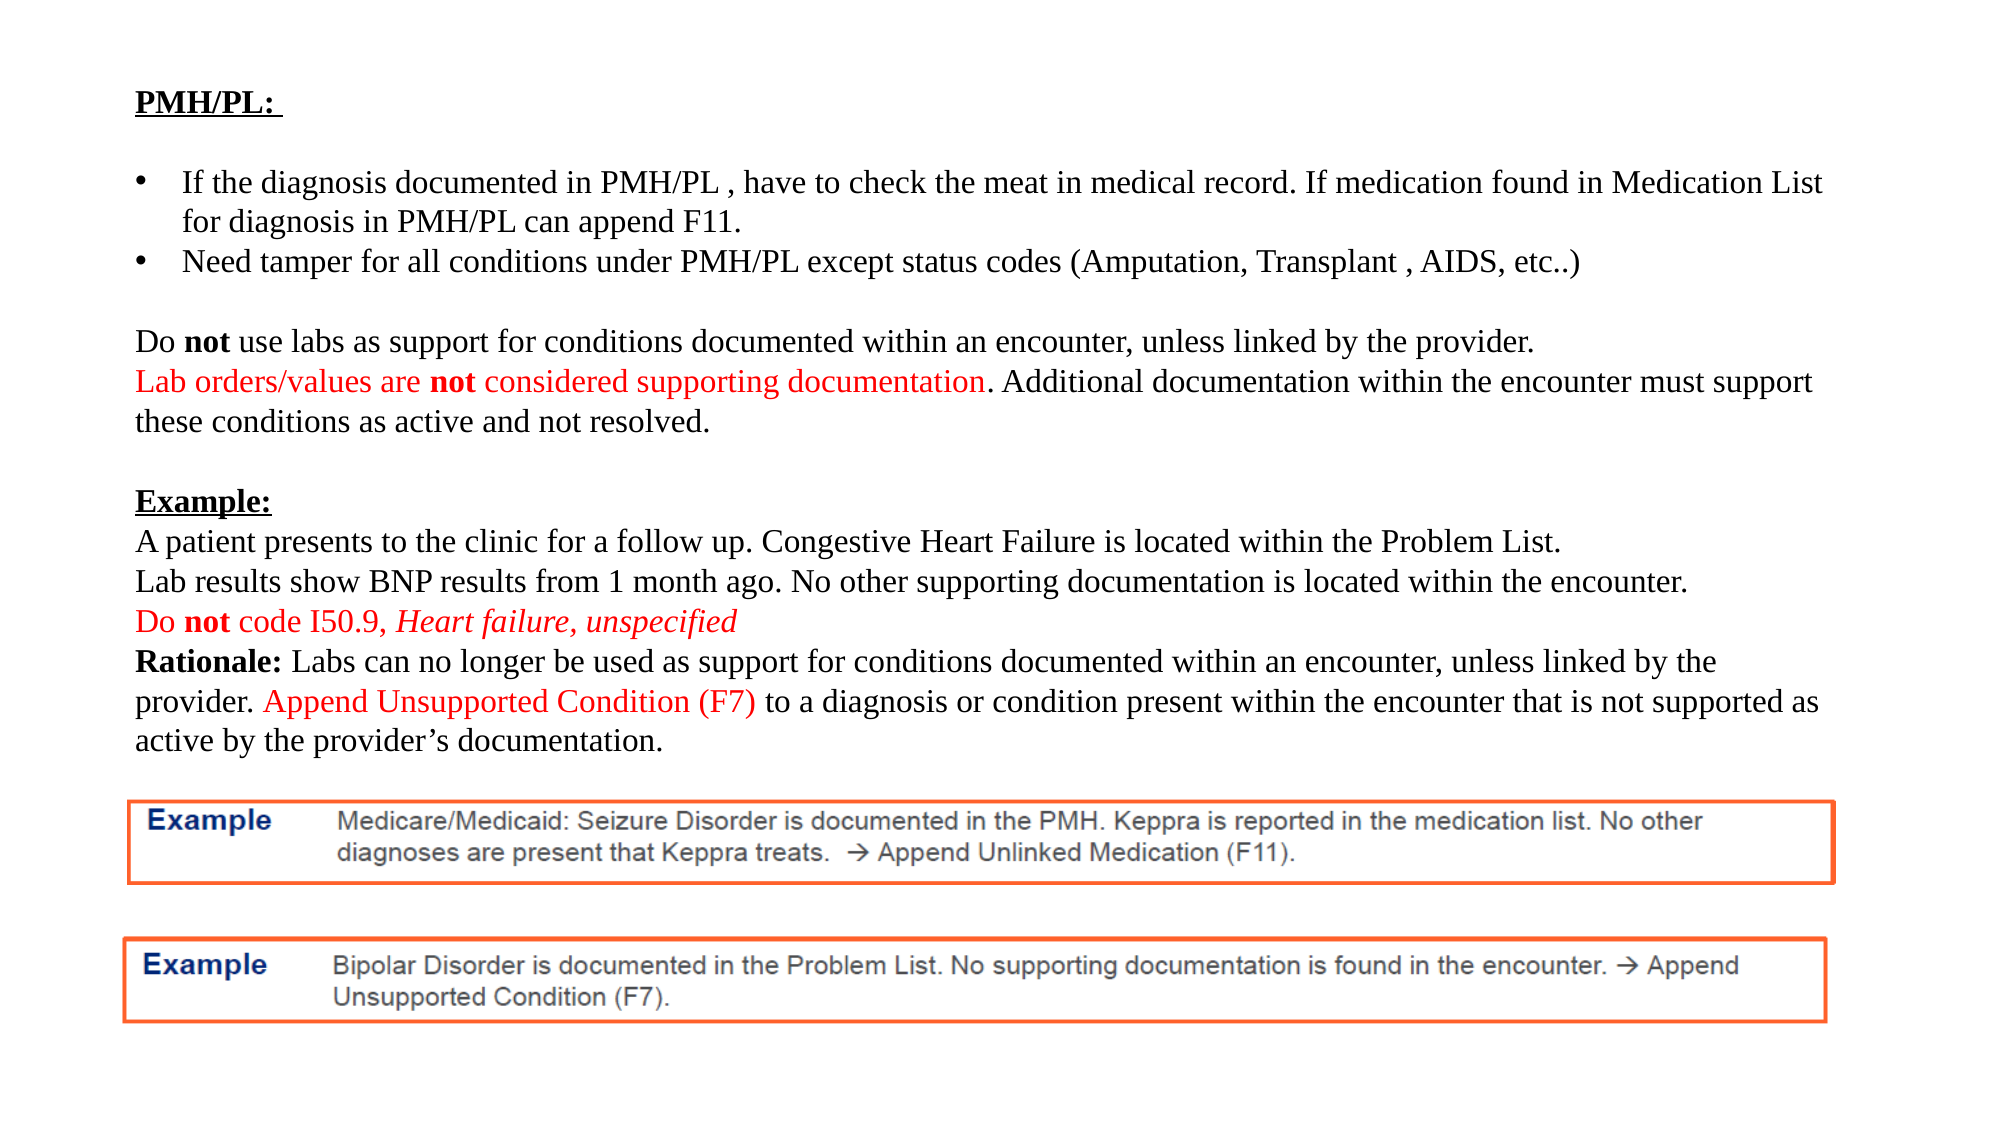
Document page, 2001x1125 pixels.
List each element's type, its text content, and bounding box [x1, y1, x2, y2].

picture [120, 934, 1829, 1026]
picture [127, 796, 1836, 885]
text_box PMH/PL: If the diagnosis documented in PMH/PL , have to check the meat in medical record. If medication found in Medication List for diagnosis in PMH/PL can append F11. Need tamper for all conditions under PMH/PL except status codes (Amputation, Transplant , AIDS, etc..) Do not use labs as support for conditions documented within an encounter, unless linked by the provider. Lab orders/values are not considered supporting documentation. Additional documentation within the encounter must support these conditions as active and not resolved. Example: A patient presents to the clinic for a follow up. Congestive Heart Failure is located within the Problem List. Lab results show BNP results from 1 month ago. No other supporting documentation is located within the encounter. Do not code I50.9, Heart failure, unspecified Rationale: Labs can no longer be used as support for conditions documented within an encounter, unless linked by the provider. Append Unsupported Condition (F7) to a diagnosis or condition present within the encounter that is not supported as active by the provider’s documentation. [120, 72, 1843, 846]
